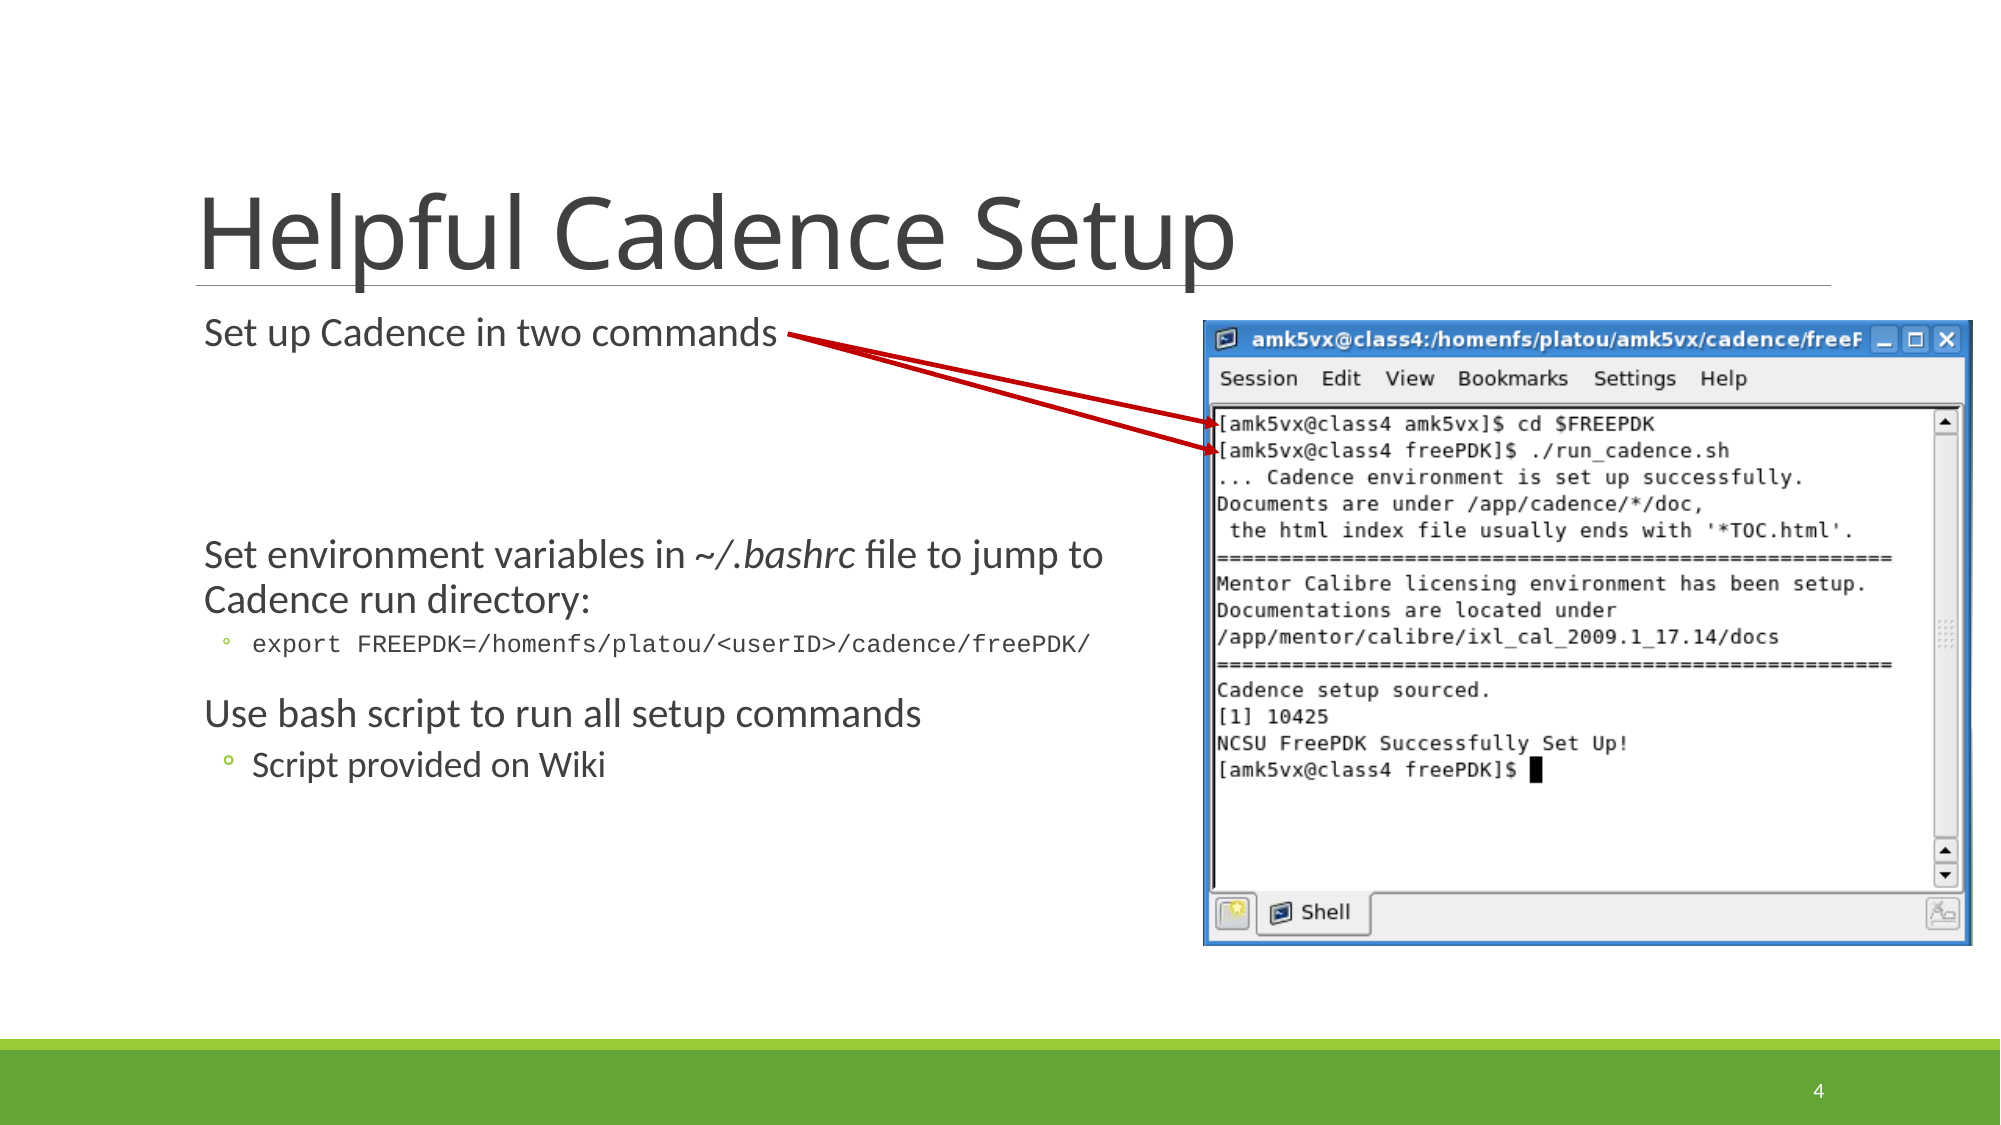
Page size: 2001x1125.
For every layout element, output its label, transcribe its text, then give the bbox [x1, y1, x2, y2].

slide_number 4 [1624, 1059, 1840, 1120]
title Helpful Cadence Setup [180, 59, 1830, 298]
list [1203, 319, 1973, 946]
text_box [787, 333, 1221, 454]
list Set up Cadence in two commands Set environment variables in ~/.bashrc file to jump to Cadence run directory: export FREEPDK=/homenfs/platou/<userID>/cadence/freePDK/ Use bash script to run all setup commands Script provided on Wiki [189, 302, 1193, 963]
